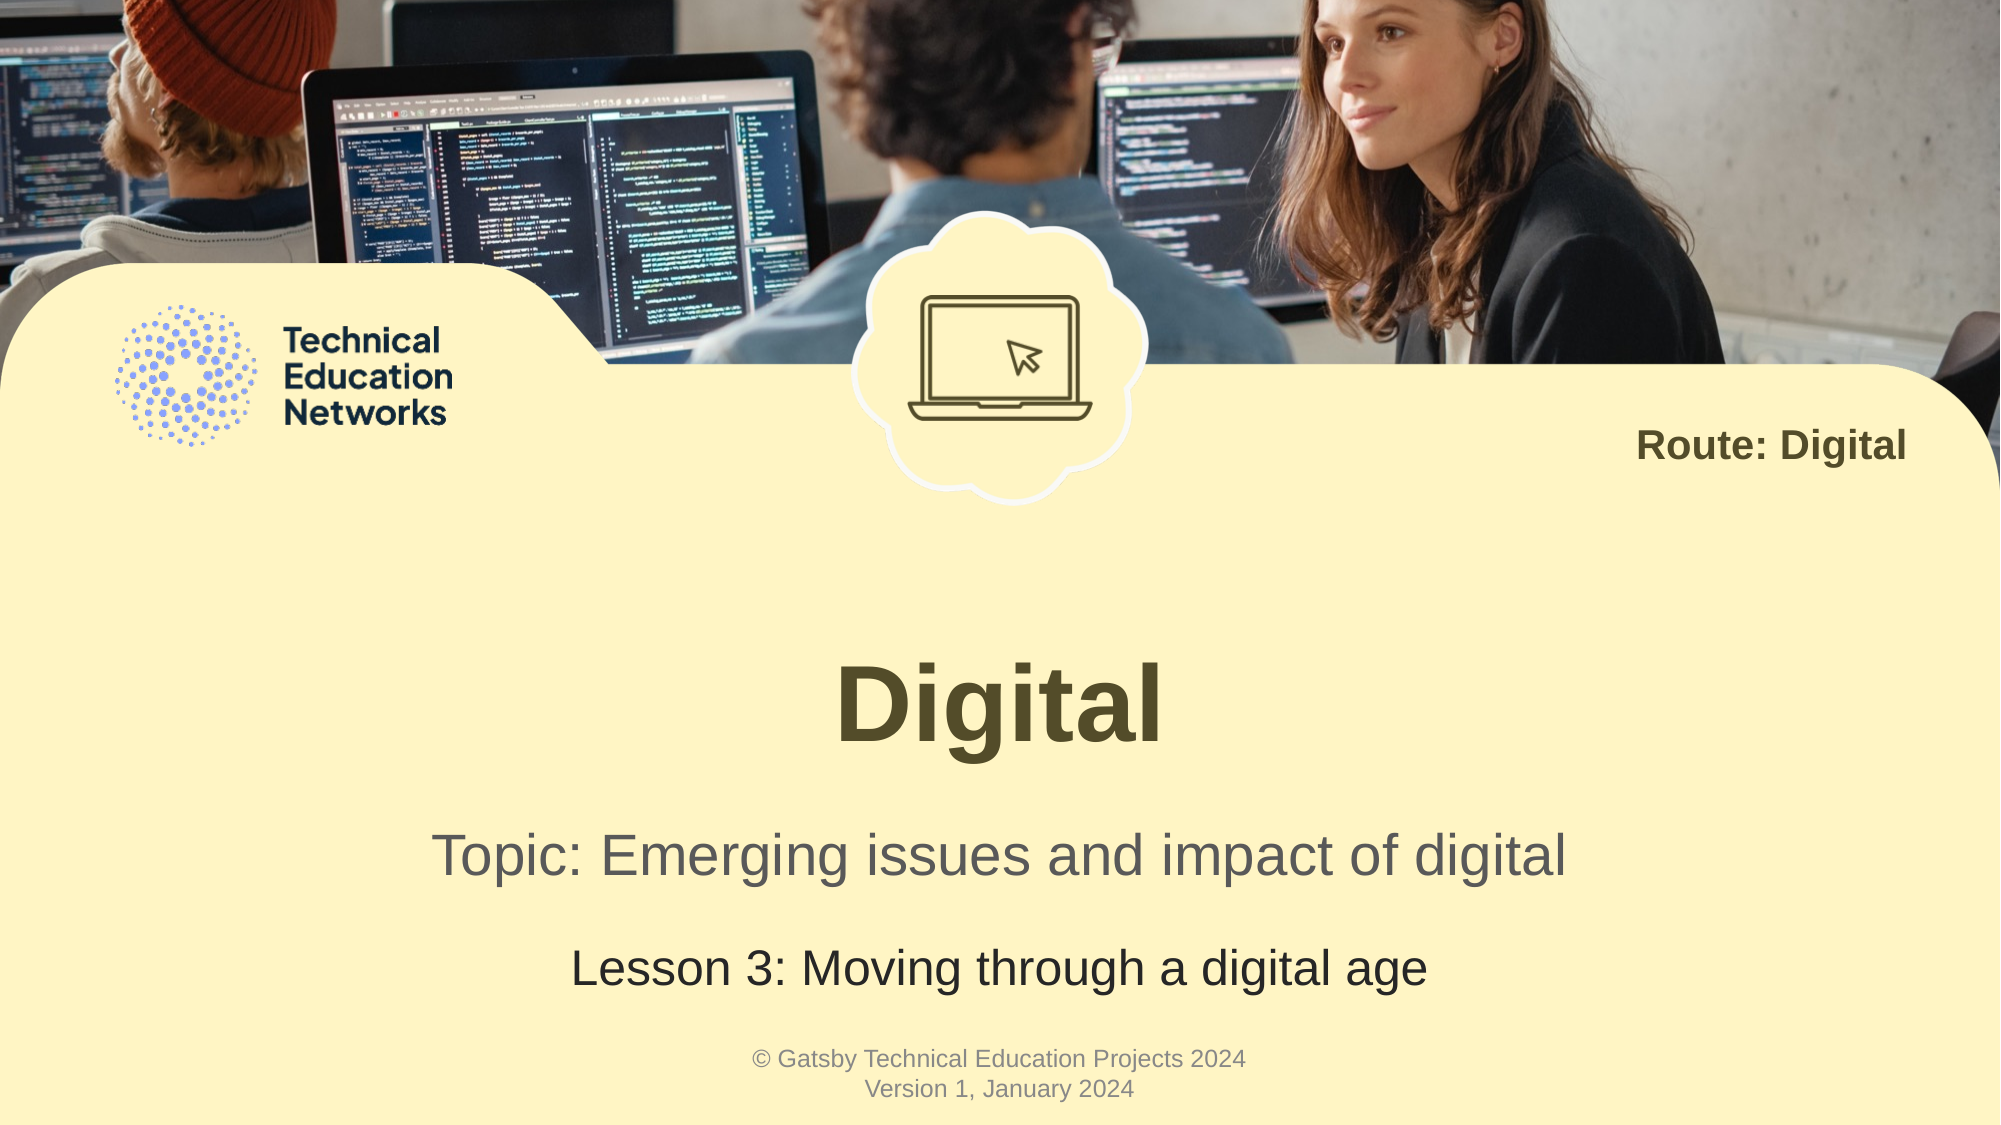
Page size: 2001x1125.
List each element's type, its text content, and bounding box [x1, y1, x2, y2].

subtitle Topic: Emerging issues and impact of digital [249, 804, 1750, 900]
title Digital [249, 629, 1750, 773]
picture [0, 0, 2000, 1125]
list Lesson 3: Moving through a digital age [249, 922, 1750, 998]
list Route: Digital [999, 406, 1923, 494]
